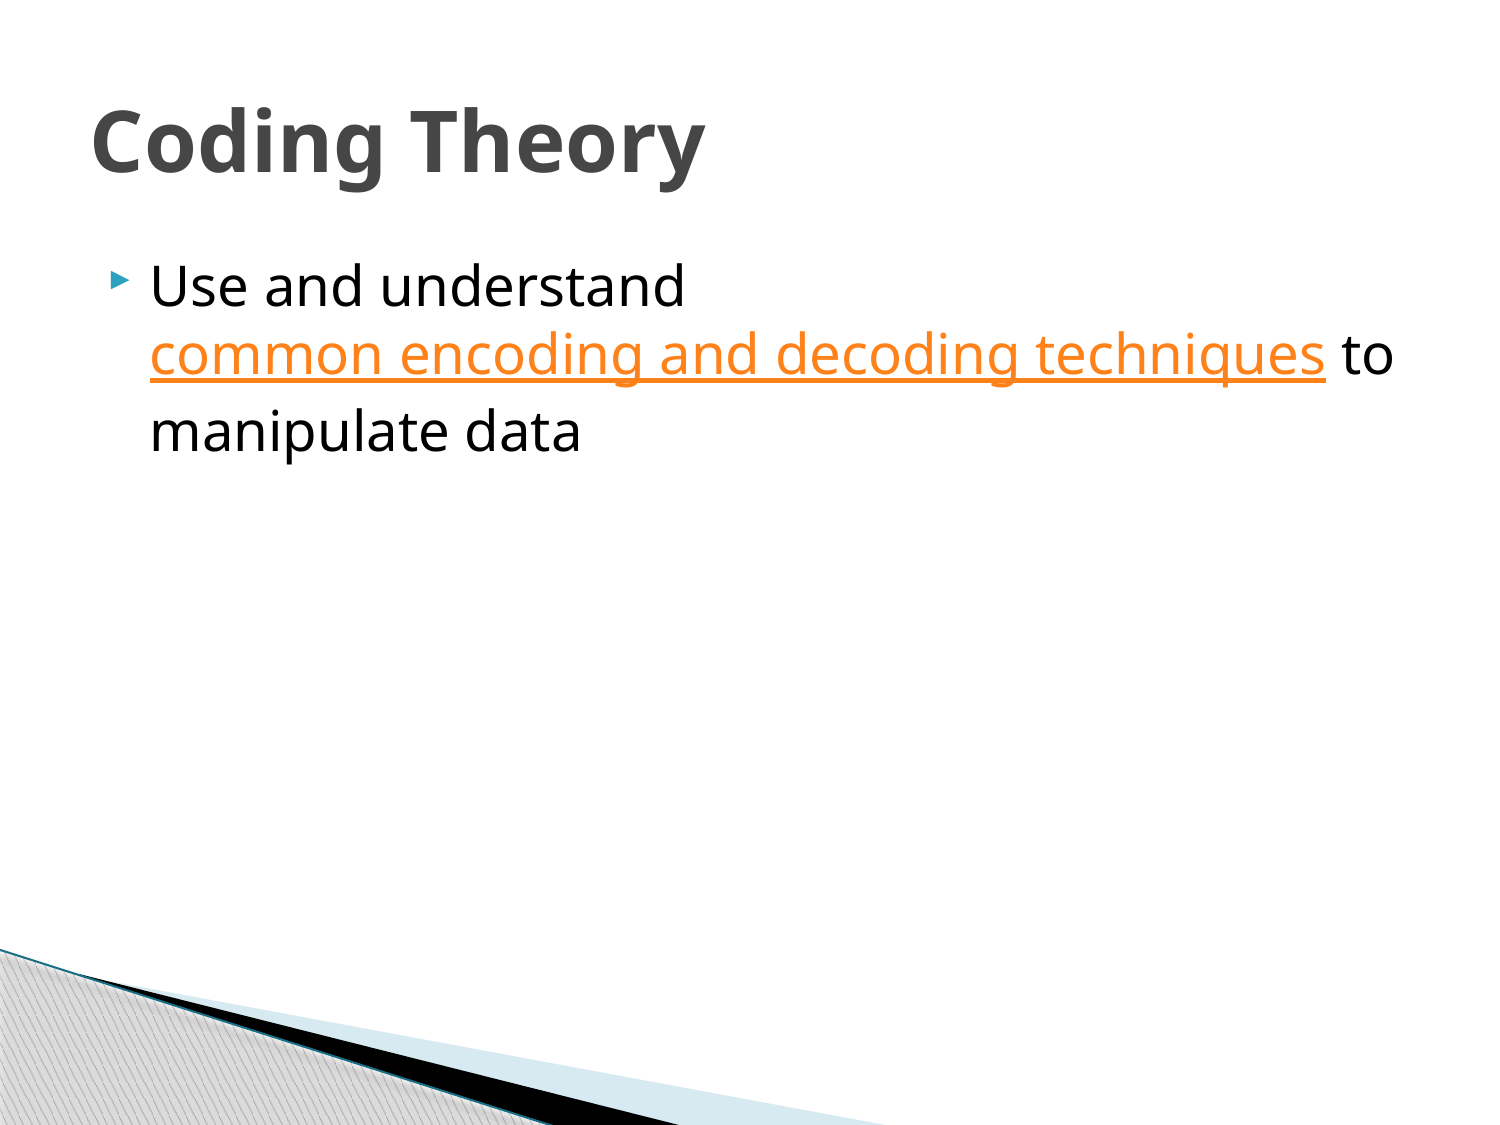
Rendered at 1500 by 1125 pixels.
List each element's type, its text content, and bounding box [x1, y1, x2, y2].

title Coding Theory [75, 45, 1425, 233]
list Use and understand common encoding and decoding techniques to manipulate data [75, 243, 1425, 986]
